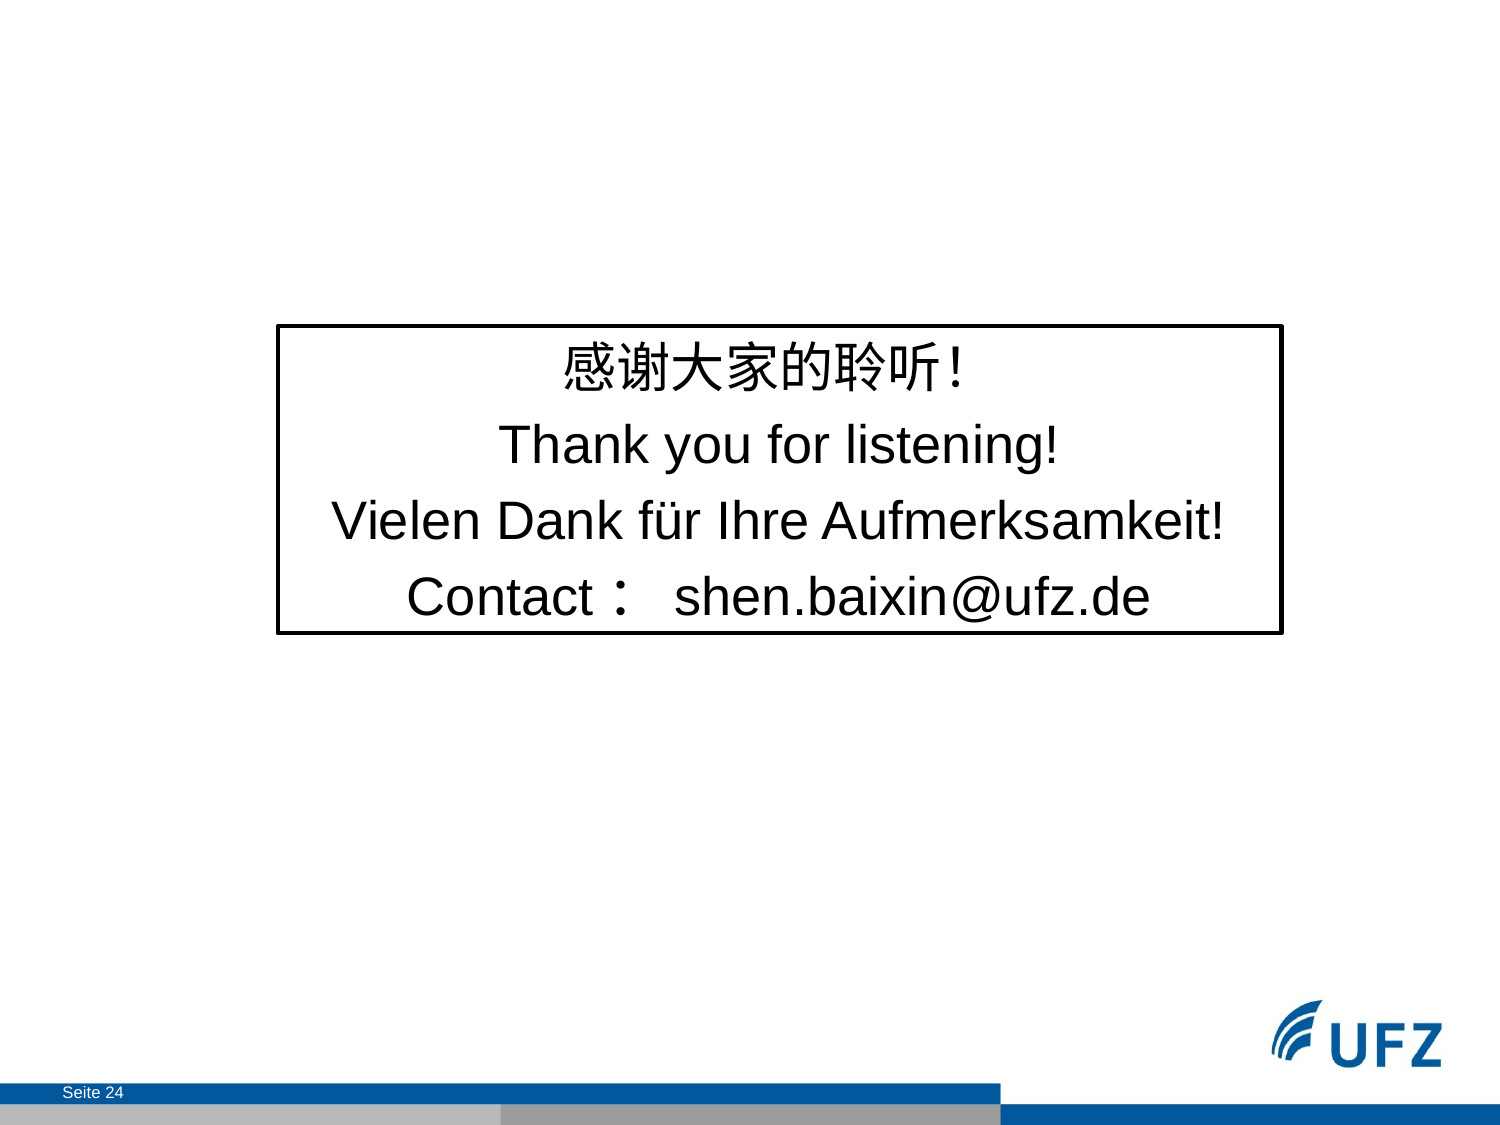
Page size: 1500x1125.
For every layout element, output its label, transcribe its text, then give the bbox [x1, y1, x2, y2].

slide_number Seite 24 [62, 1082, 375, 1112]
text_box 感谢大家的聆听！ Thank you for listening! Vielen Dank für Ihre Aufmerksamkeit! Contact：shen.baixin@ufz.de [276, 324, 1284, 635]
picture [0, 810, 1500, 1125]
